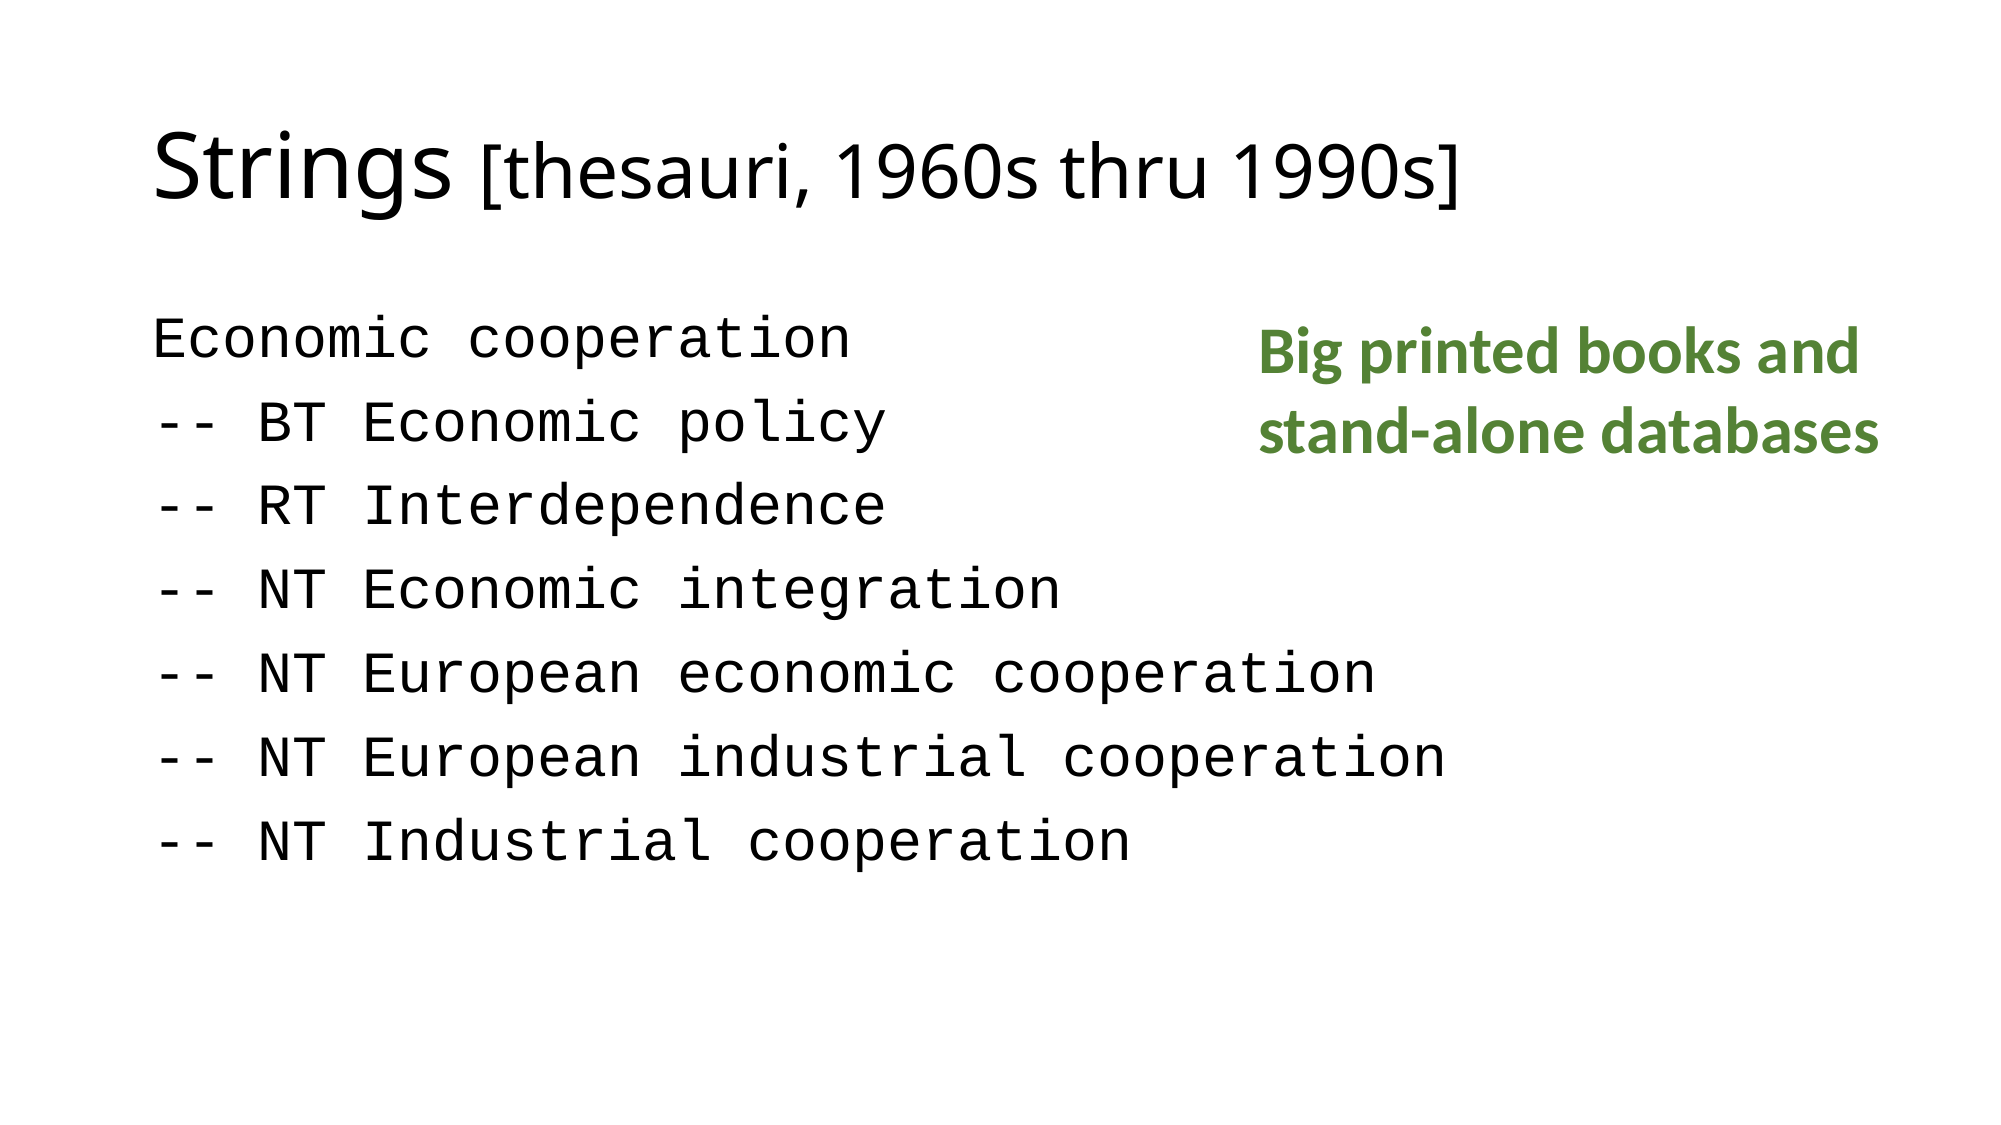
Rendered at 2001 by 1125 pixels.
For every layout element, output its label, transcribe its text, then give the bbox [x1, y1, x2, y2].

text_box Big printed books and stand-alone databases [1243, 299, 1896, 475]
list Economic cooperation -- BT Economic policy -- RT Interdependence -- NT Economic integration -- NT European economic cooperation -- NT European industrial cooperation -- NT Industrial cooperation [137, 299, 1863, 1014]
title Strings [thesauri, 1960s thru 1990s] [137, 59, 1863, 278]
